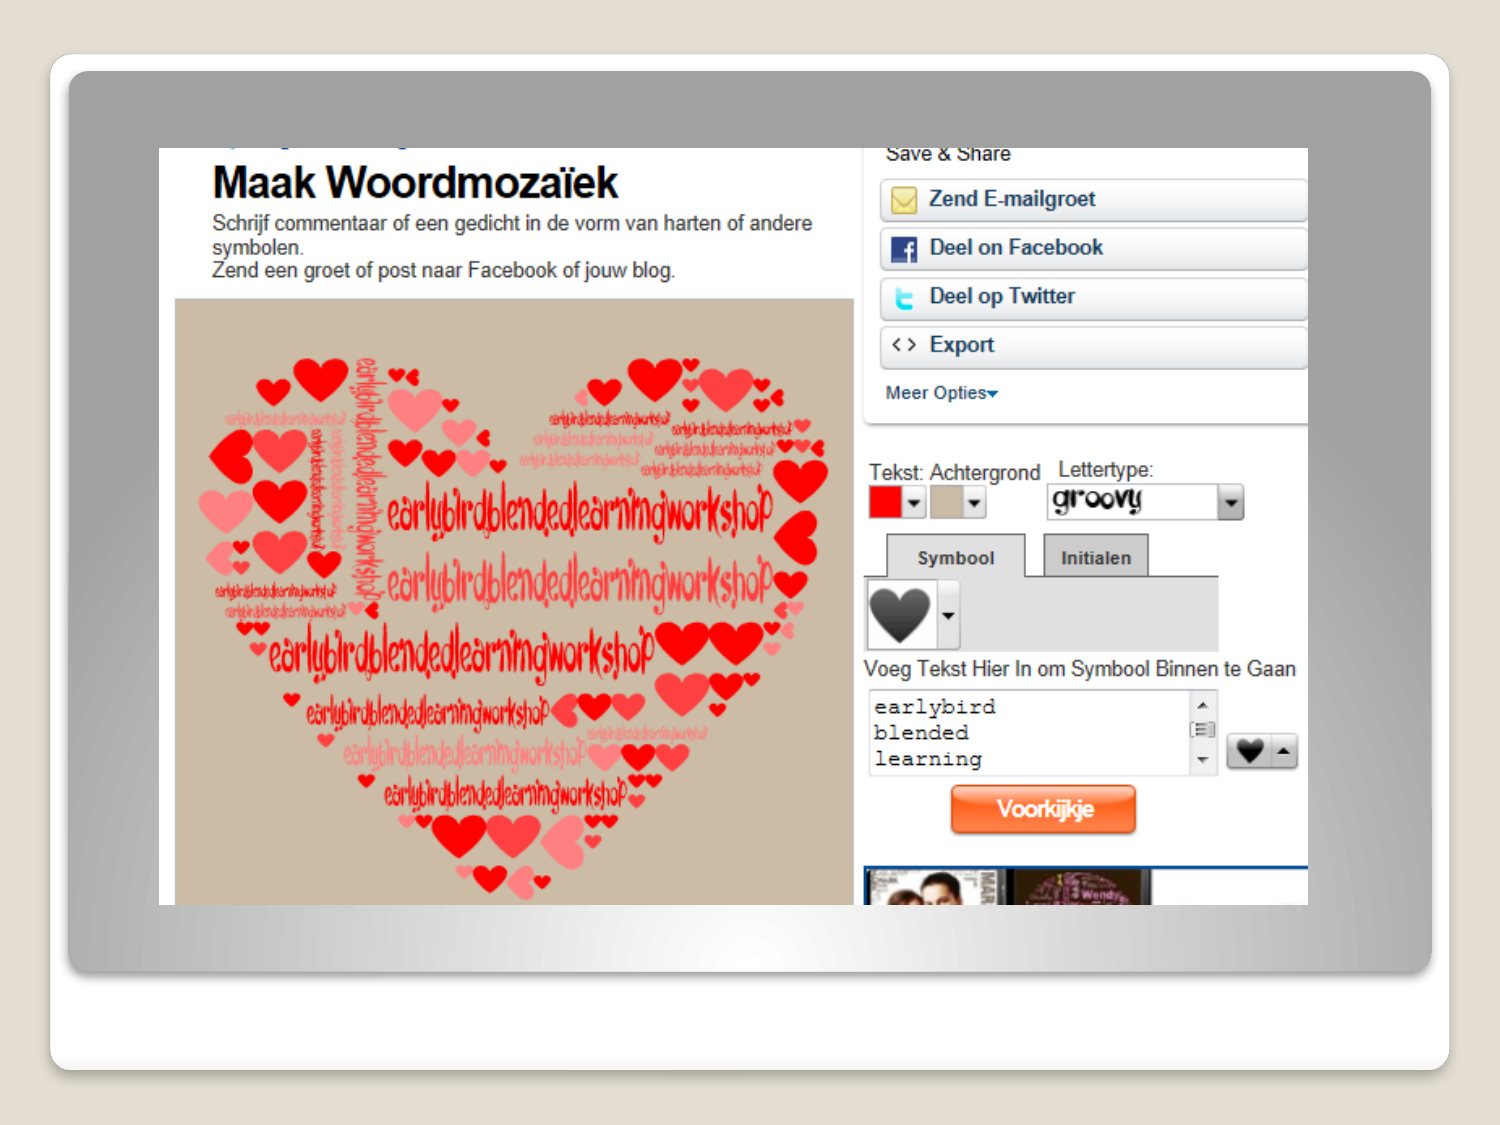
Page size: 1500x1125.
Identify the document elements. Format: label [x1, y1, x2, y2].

picture [159, 148, 1308, 906]
